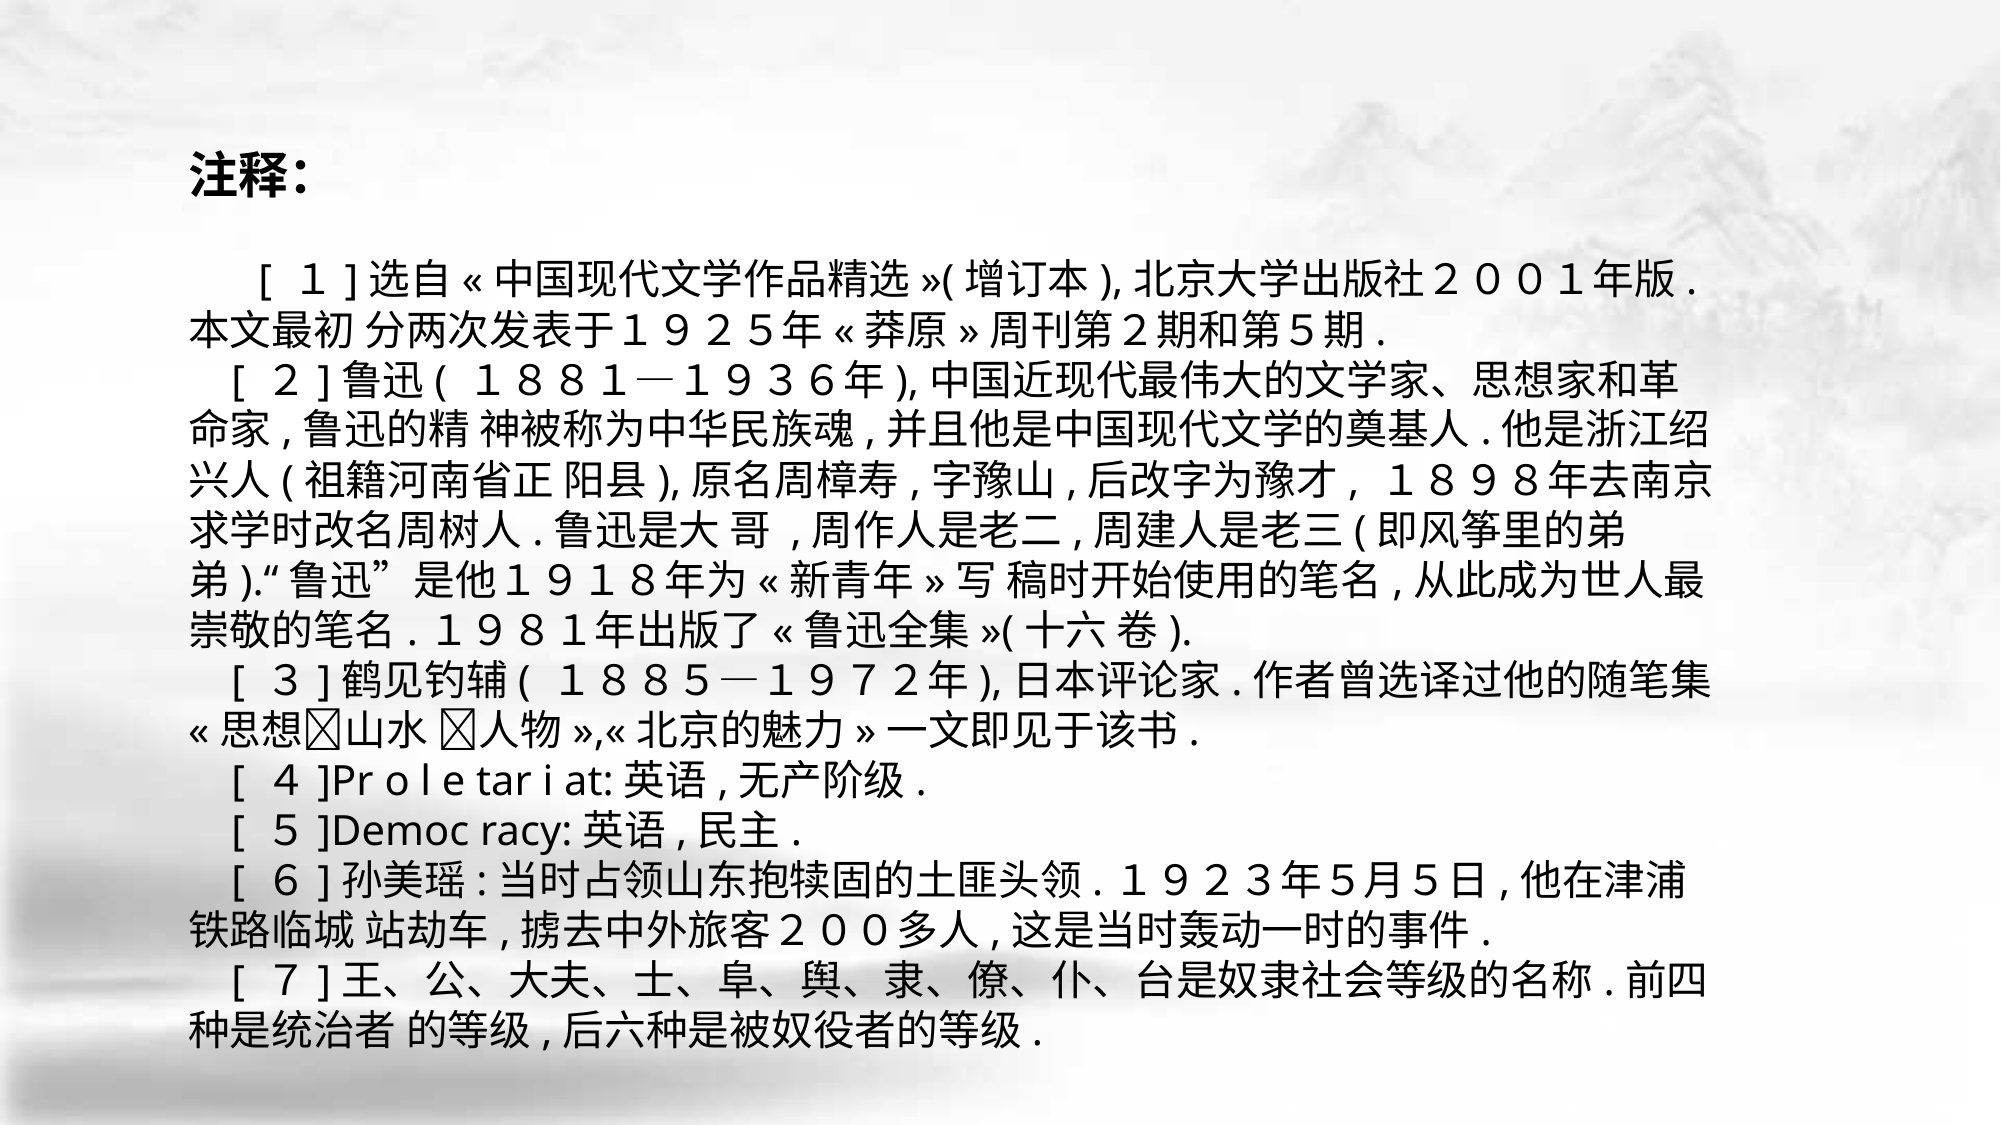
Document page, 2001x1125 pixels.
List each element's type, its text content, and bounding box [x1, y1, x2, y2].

text_box 注释： [ １]选自«中国现代文学作品精选»(增订本),北京大学出版社２００１年版.本文最初 分两次发表于１９２５年«莽原»周刊第２期和第５期. [ ２]鲁迅( １８８１—１９３６年),中国近现代最伟大的文学家、思想家和革命家,鲁迅的精 神被称为中华民族魂,并且他是中国现代文学的奠基人.他是浙江绍兴人(祖籍河南省正 阳县),原名周樟寿,字豫山,后改字为豫才, １８９８年去南京求学时改名周树人.鲁迅是大 哥 ,周作人是老二,周建人是老三(即风筝里的弟弟).“鲁迅”是他１９１８年为«新青年»写 稿时开始使用的笔名,从此成为世人最崇敬的笔名.１９８１年出版了«鲁迅全集»(十六 卷). [ ３]鹤见钓辅( １８８５—１９７２年),日本评论家.作者曾选译过他的随笔集«思想􀅰山水 􀅰人物»,«北京的魅力»一文即见于该书. [ ４]Pr o l e tar i at:英语,无产阶级. [ ５]Democ racy:英语,民主. [ ６]孙美瑶:当时占领山东抱犊固的土匪头领.１９２３年５月５日,他在津浦铁路临城 站劫车,掳去中外旅客２００多人,这是当时轰动一时的事件. [ ７]王、公、大夫、士、阜、舆、隶、僚、仆、台是奴隶社会等级的名称.前四种是统治者 的等级,后六种是被奴役者的等级. [173, 135, 1730, 1061]
picture [0, 0, 2001, 1125]
